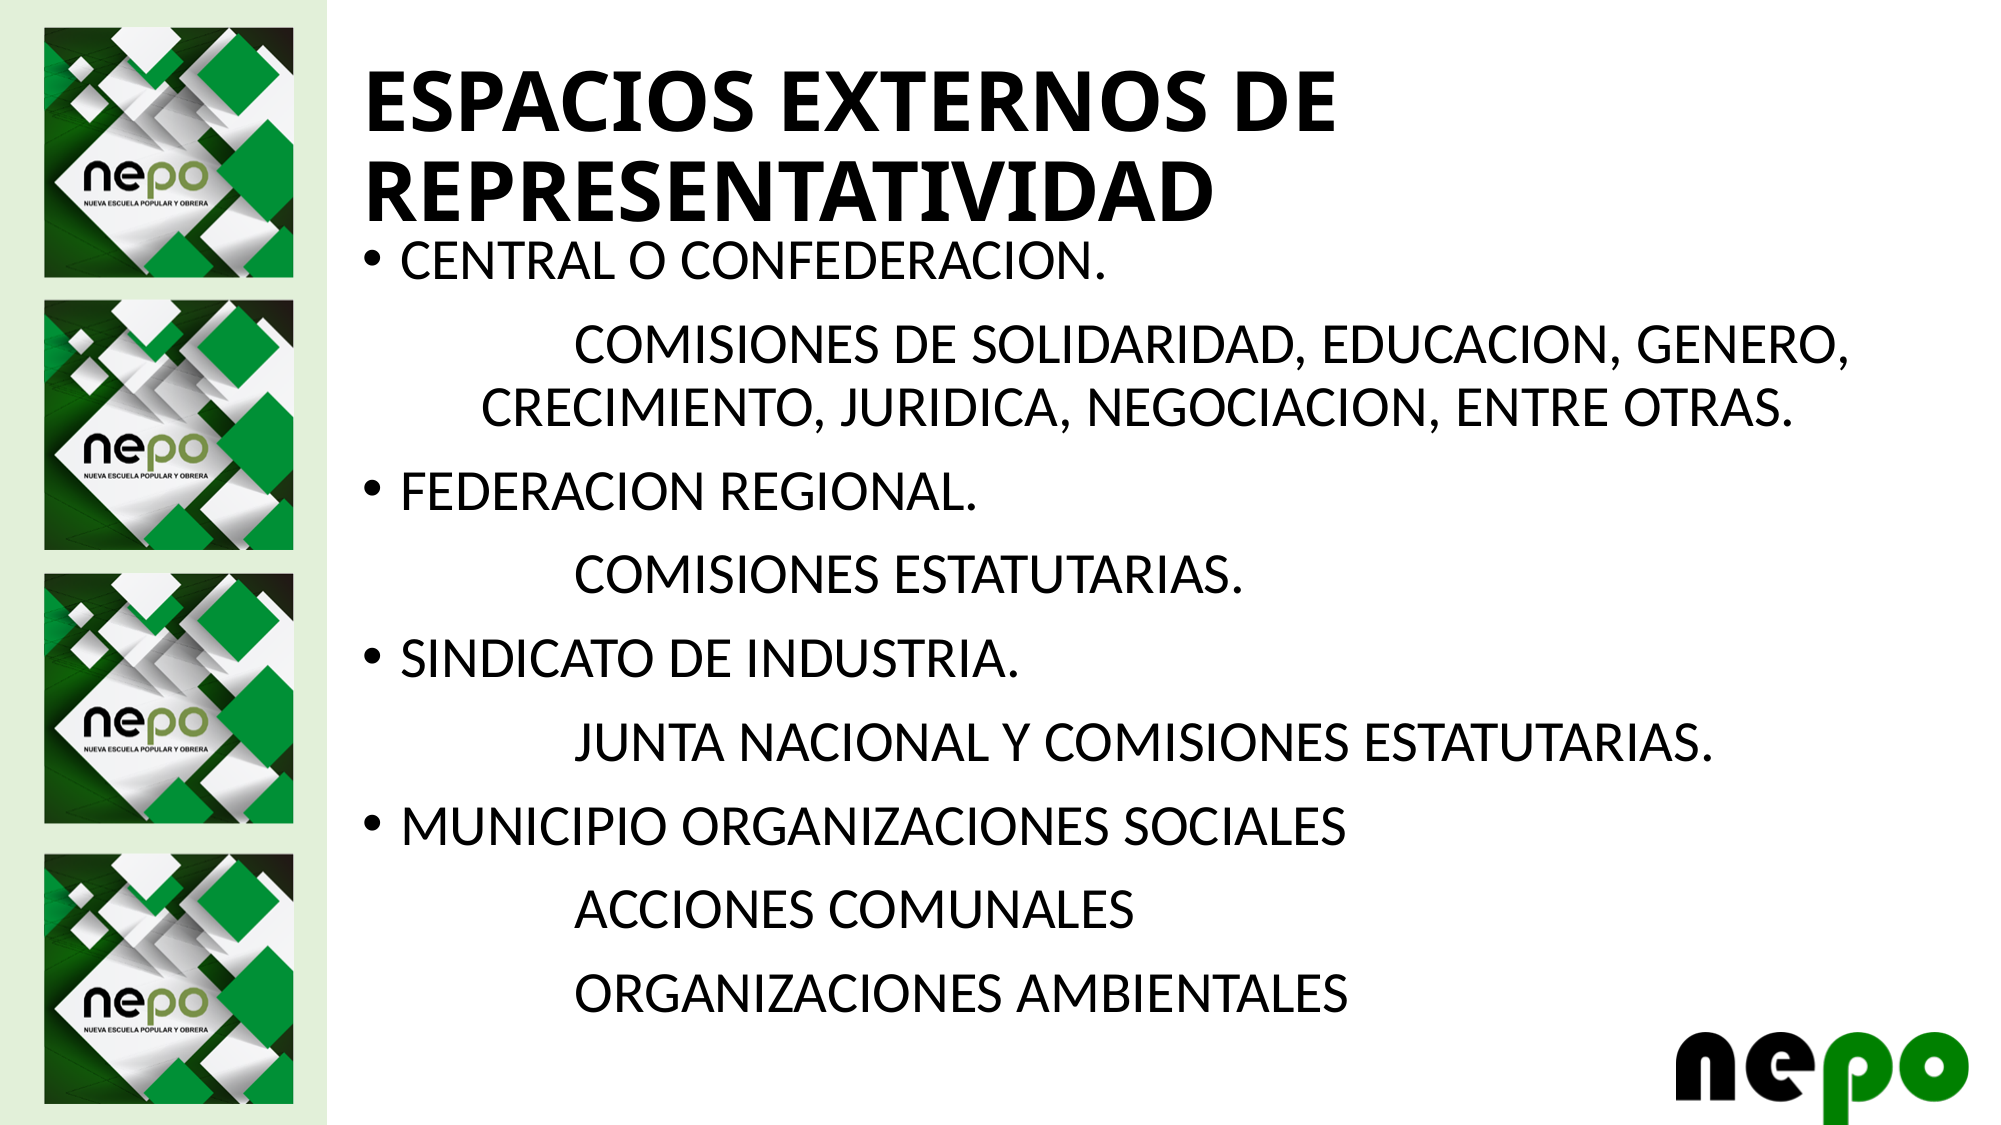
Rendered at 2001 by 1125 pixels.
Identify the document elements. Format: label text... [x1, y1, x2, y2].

picture [0, 0, 327, 1125]
title ESPACIOS EXTERNOS DE REPRESENTATIVIDAD [347, 52, 1964, 188]
picture [1676, 1032, 1969, 1125]
list CENTRAL O CONFEDERACION. COMISIONES DE SOLIDARIDAD, EDUCACION, GENERO, CRECIMIENTO, JURIDICA, NEGOCIACION, ENTRE OTRAS. FEDERACION REGIONAL. COMISIONES ESTATUTARIAS. SINDICATO DE INDUSTRIA. JUNTA NACIONAL Y COMISIONES ESTATUTARIAS. MUNICIPIO ORGANIZACIONES SOCIALES ACCIONES COMUNALES ORGANIZACIONES AMBIENTALES [347, 221, 1964, 1014]
